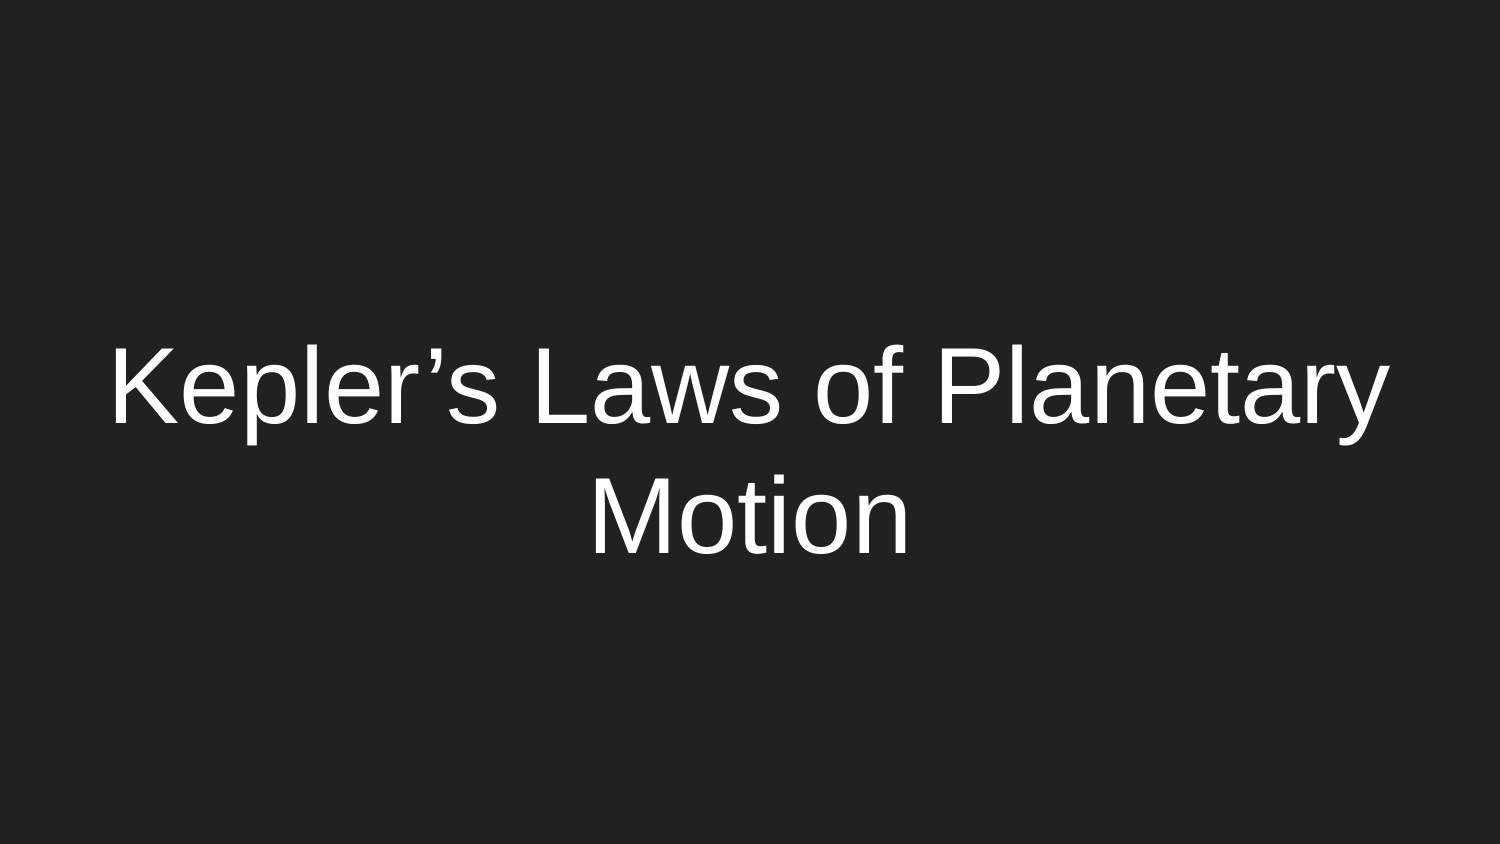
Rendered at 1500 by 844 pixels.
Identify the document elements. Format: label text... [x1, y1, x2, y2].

title Kepler’s Laws of Planetary Motion [51, 253, 1449, 591]
